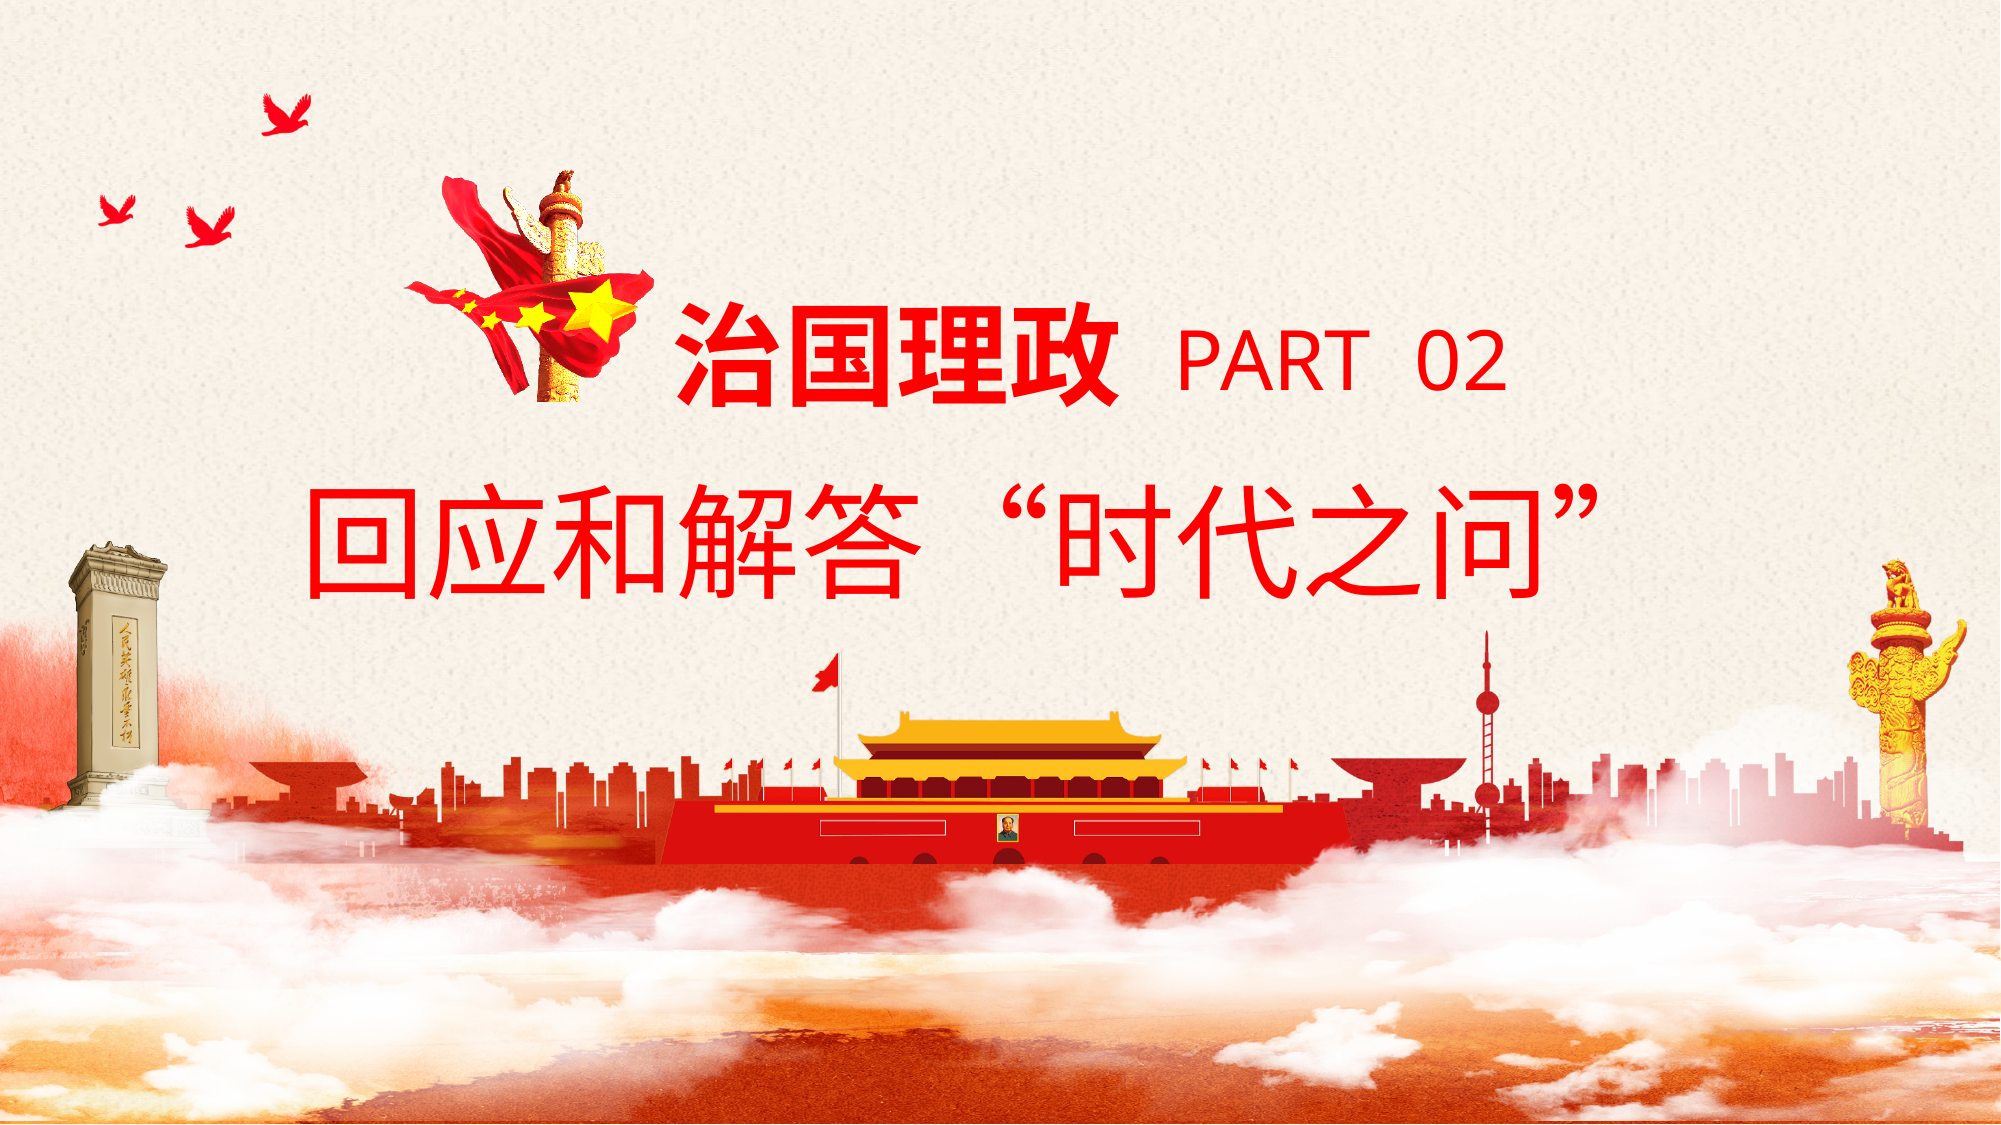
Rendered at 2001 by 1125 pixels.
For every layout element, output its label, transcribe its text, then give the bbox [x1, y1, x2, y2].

picture [0, 0, 2001, 1125]
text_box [391, 152, 1551, 429]
text_box 回应和解答“时代之问” [285, 456, 1721, 622]
